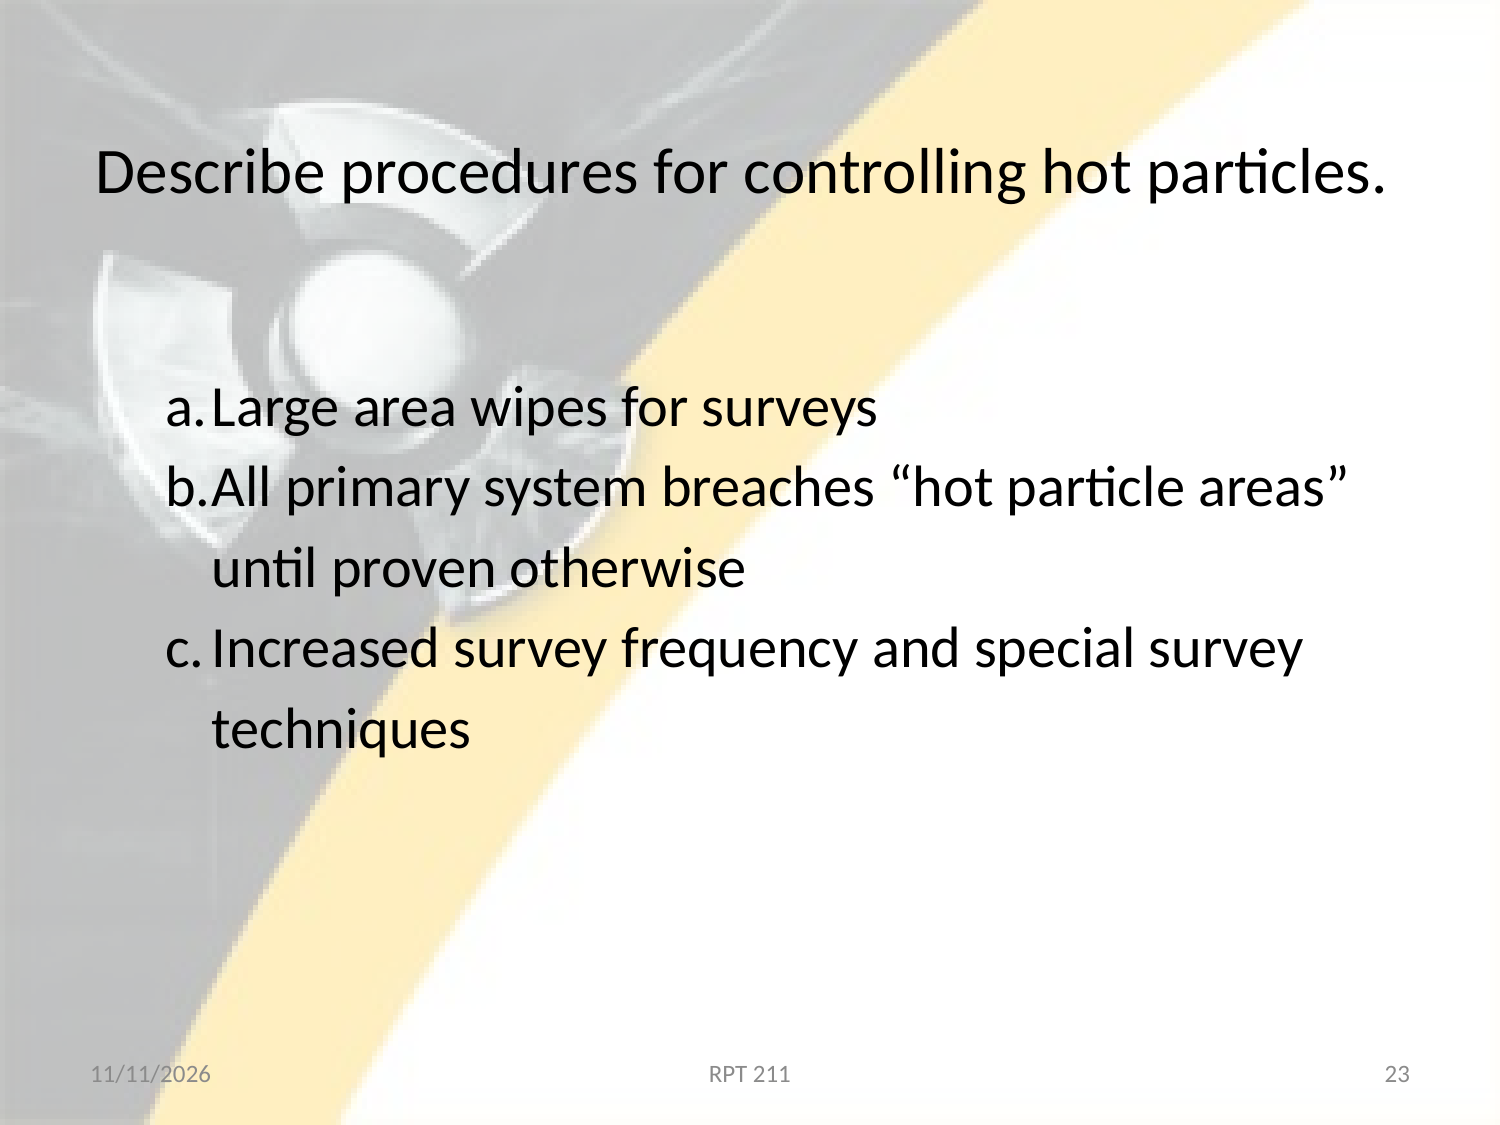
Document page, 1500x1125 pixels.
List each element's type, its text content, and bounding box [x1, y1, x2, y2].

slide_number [75, 1042, 425, 1103]
slide_number 23 [1074, 1042, 1425, 1103]
title Describe procedures for controlling hot particles. [75, 87, 1425, 325]
footer RPT 211 [512, 1042, 988, 1103]
list Large area wipes for surveys All primary system breaches “hot particle areas” until proven otherwise Increased survey frequency and special survey techniques [75, 350, 1425, 986]
